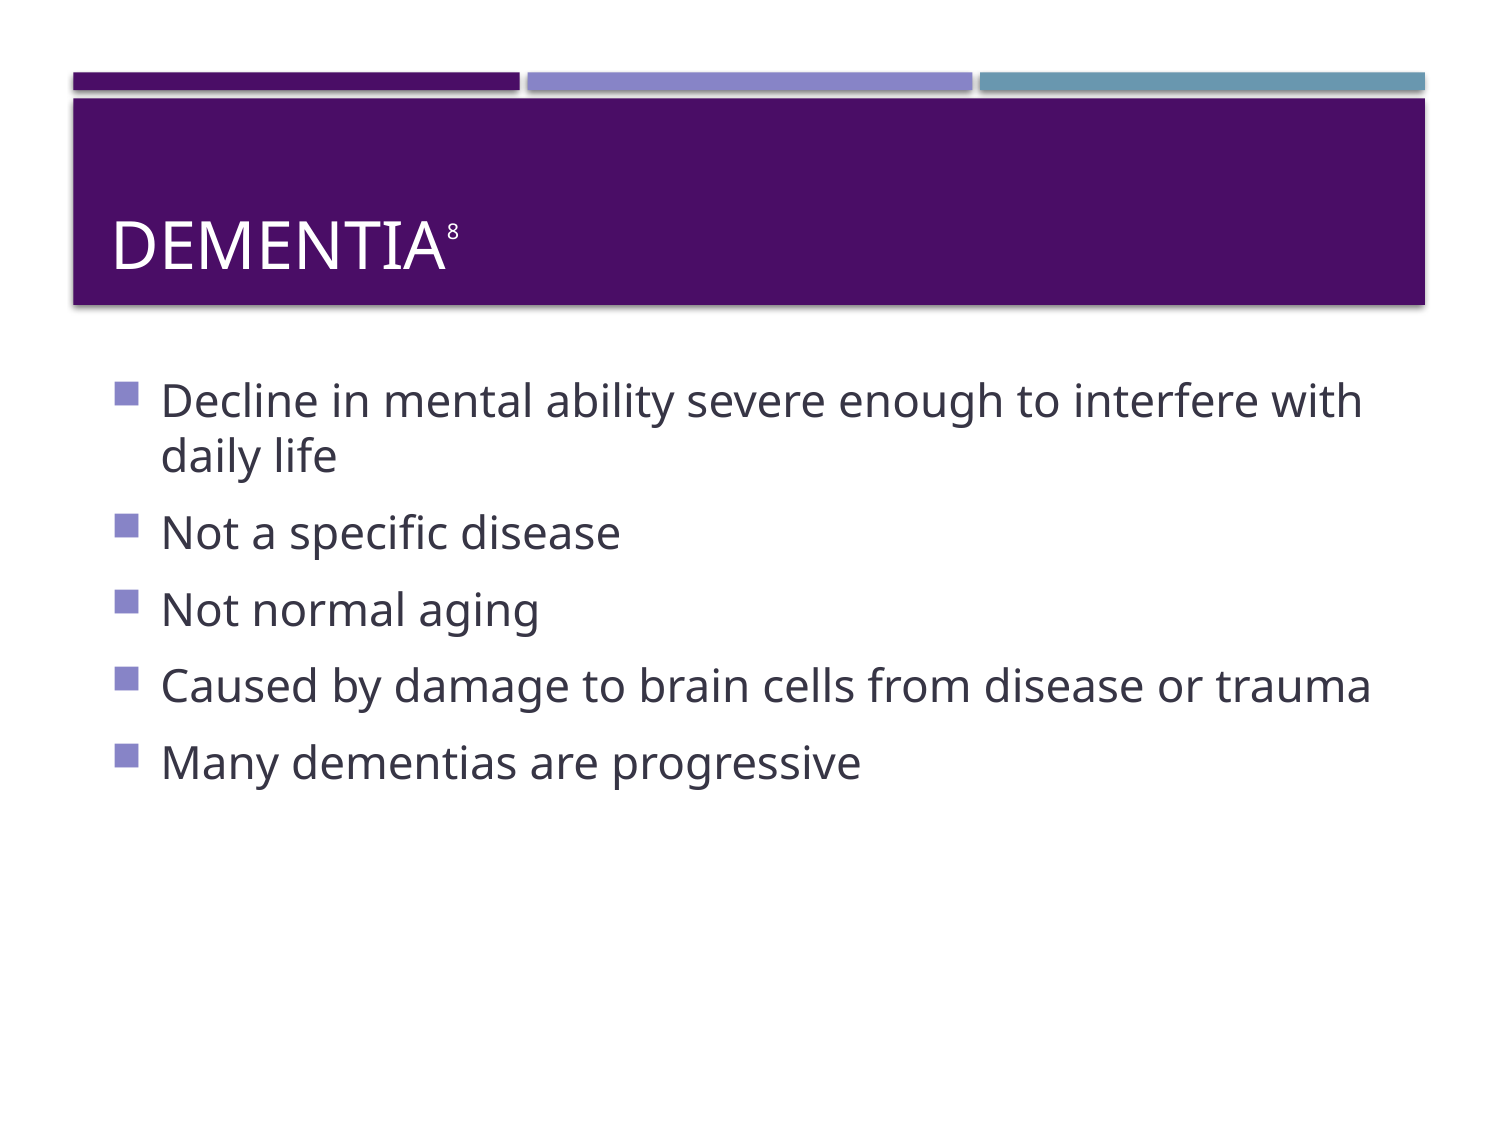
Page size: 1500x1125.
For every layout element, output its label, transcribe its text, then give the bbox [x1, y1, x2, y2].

list Decline in mental ability severe enough to interfere with daily life Not a specific disease Not normal aging Caused by damage to brain cells from disease or trauma Many dementias are progressive [95, 365, 1406, 962]
title Dementia8 [95, 112, 1406, 291]
